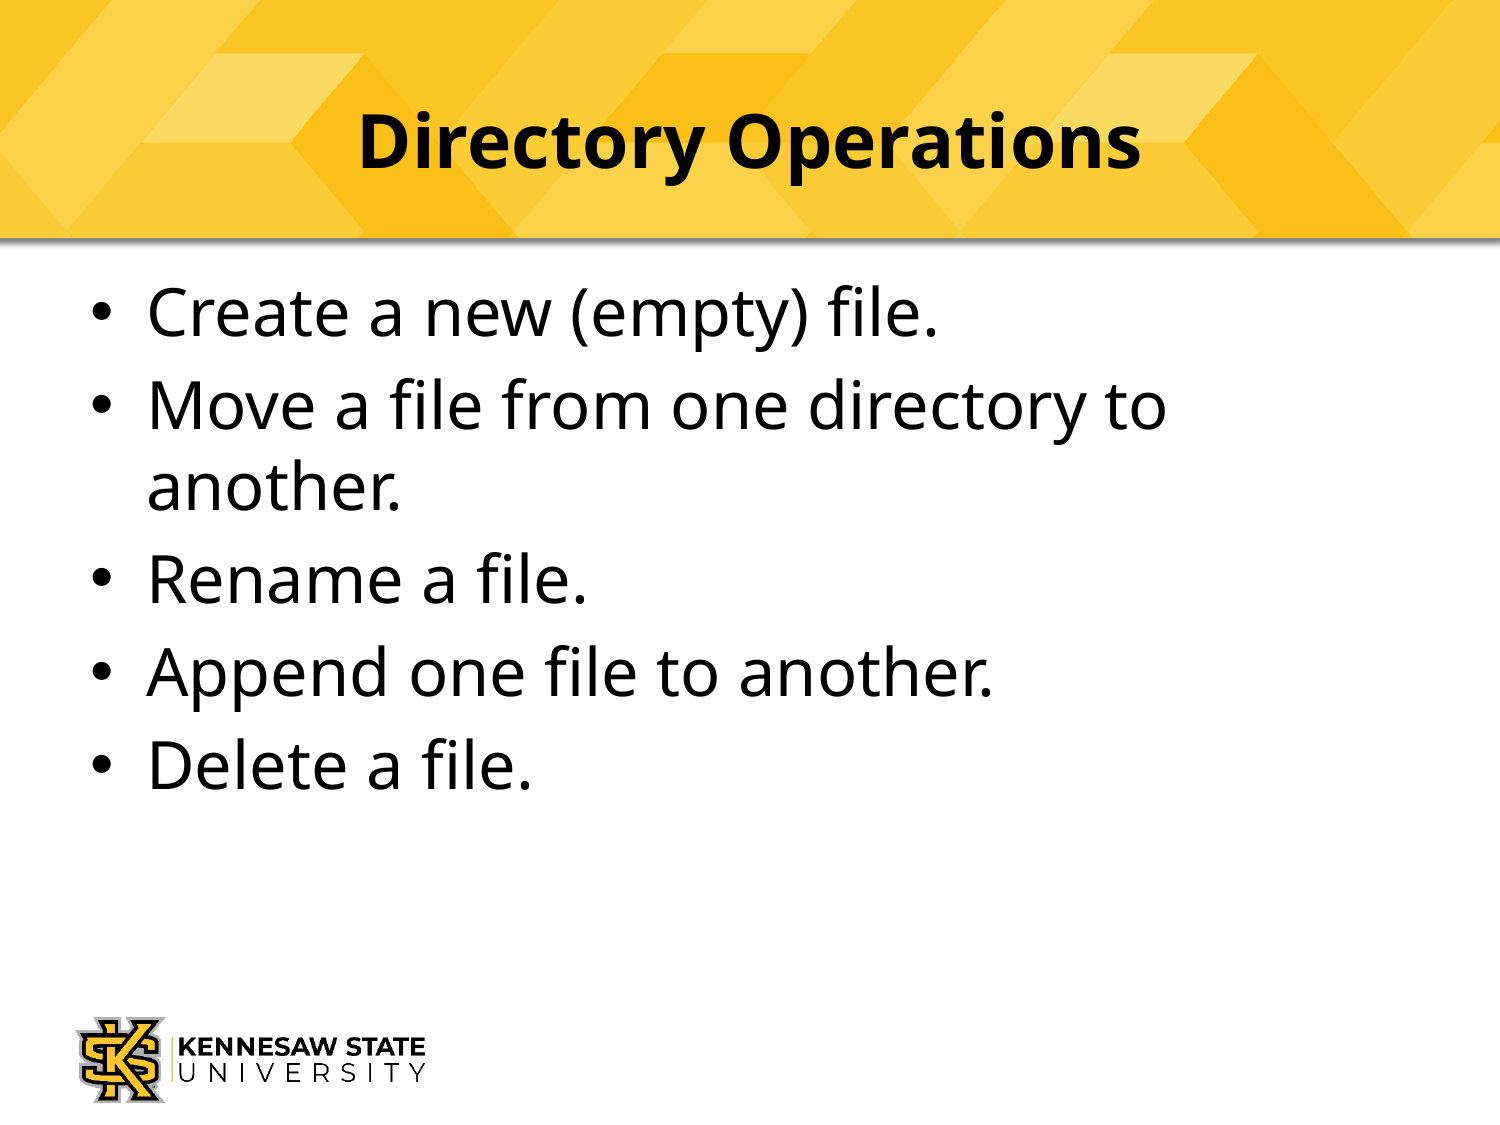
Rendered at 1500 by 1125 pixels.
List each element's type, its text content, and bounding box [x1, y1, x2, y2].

list Create a new (empty) file. Move a file from one directory to another. Rename a file. Append one file to another. Delete a file. [75, 262, 1425, 1005]
picture [75, 1017, 425, 1103]
picture [0, 0, 1500, 251]
title Directory Operations [75, 45, 1425, 233]
